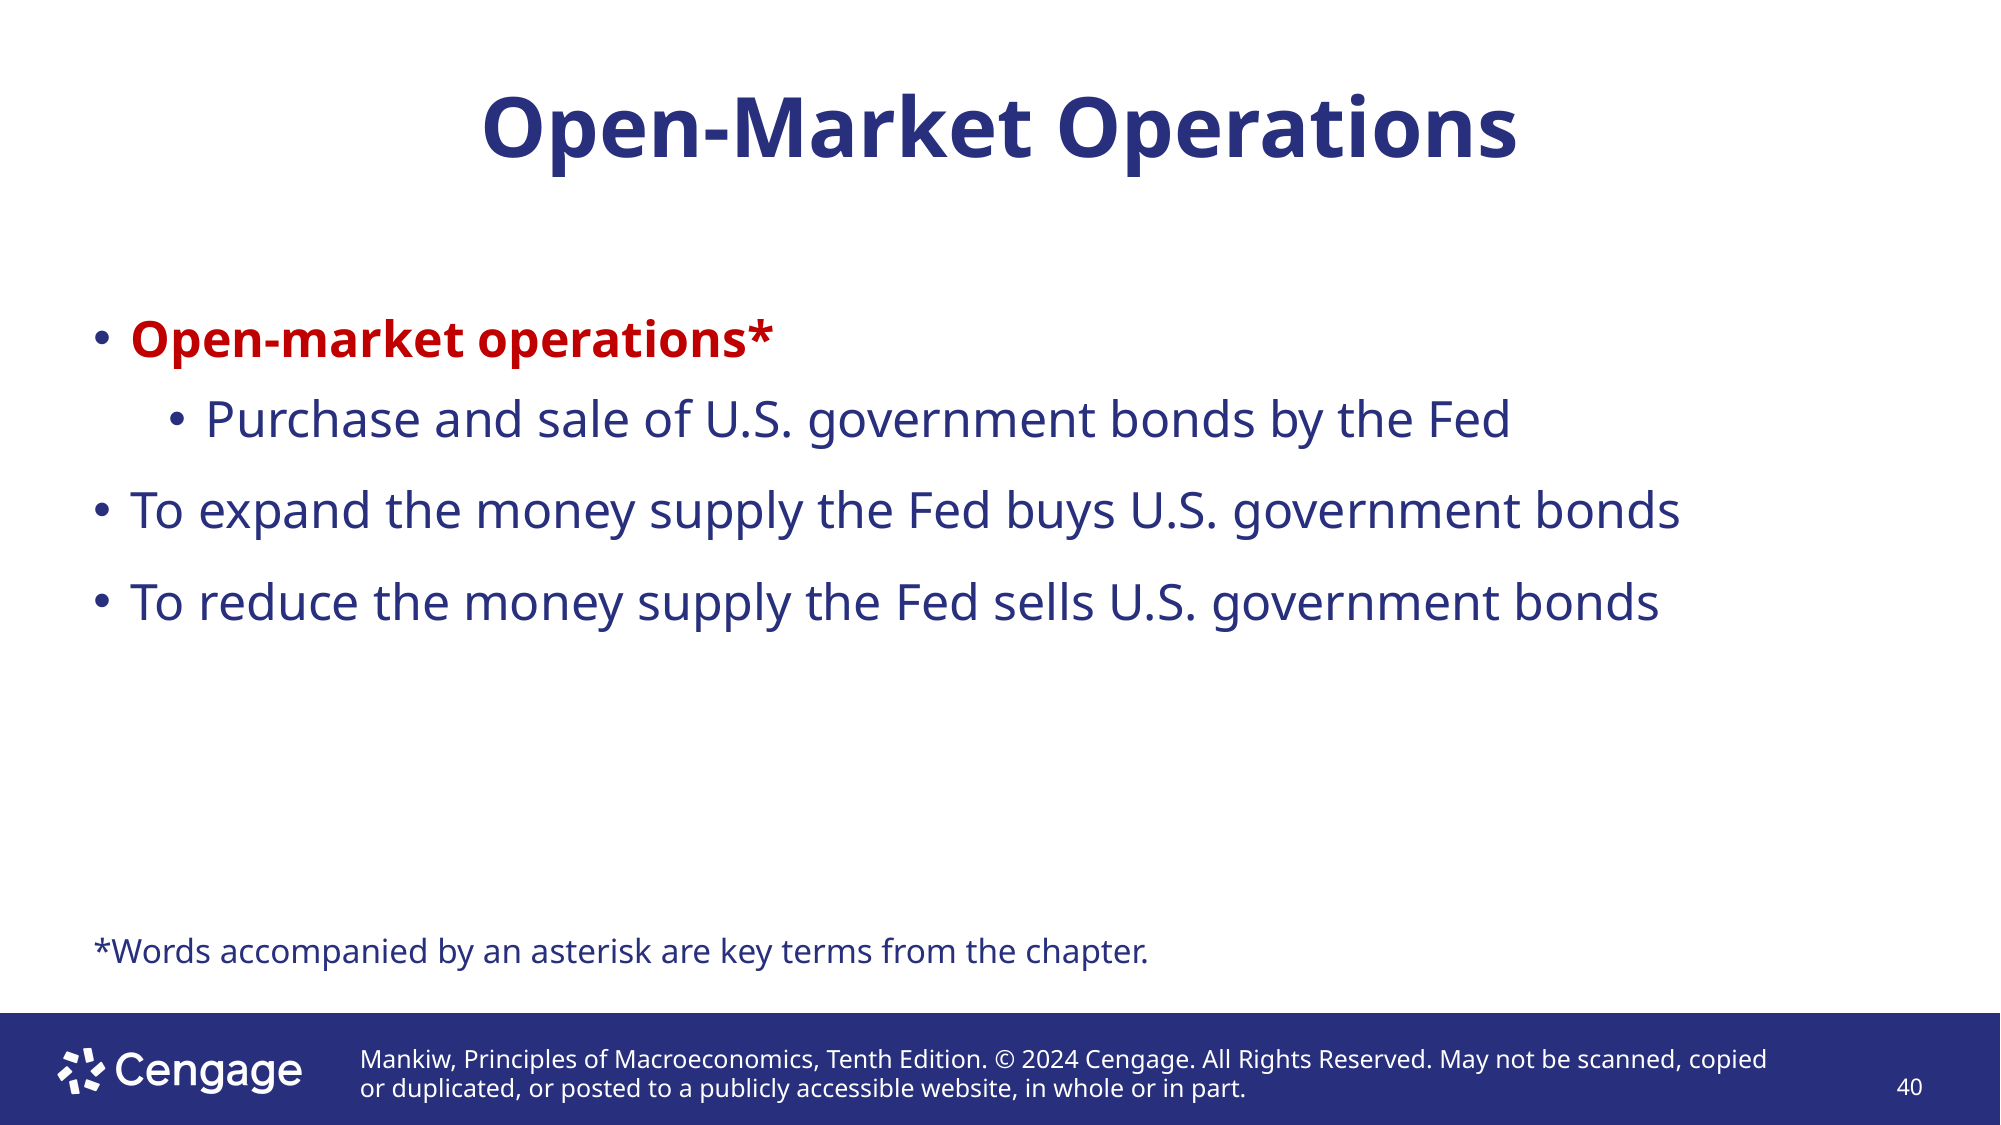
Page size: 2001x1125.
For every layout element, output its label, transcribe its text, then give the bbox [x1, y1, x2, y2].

title Open-Market Operations [78, 77, 1923, 278]
list Open-market operations* Purchase and sale of U.S. government bonds by the Fed To expand the money supply the Fed buys U.S. government bonds To reduce the money supply the Fed sells U.S. government bonds *Words accompanied by an asterisk are key terms from the chapter. [78, 299, 1923, 1014]
picture [30, 1020, 329, 1122]
